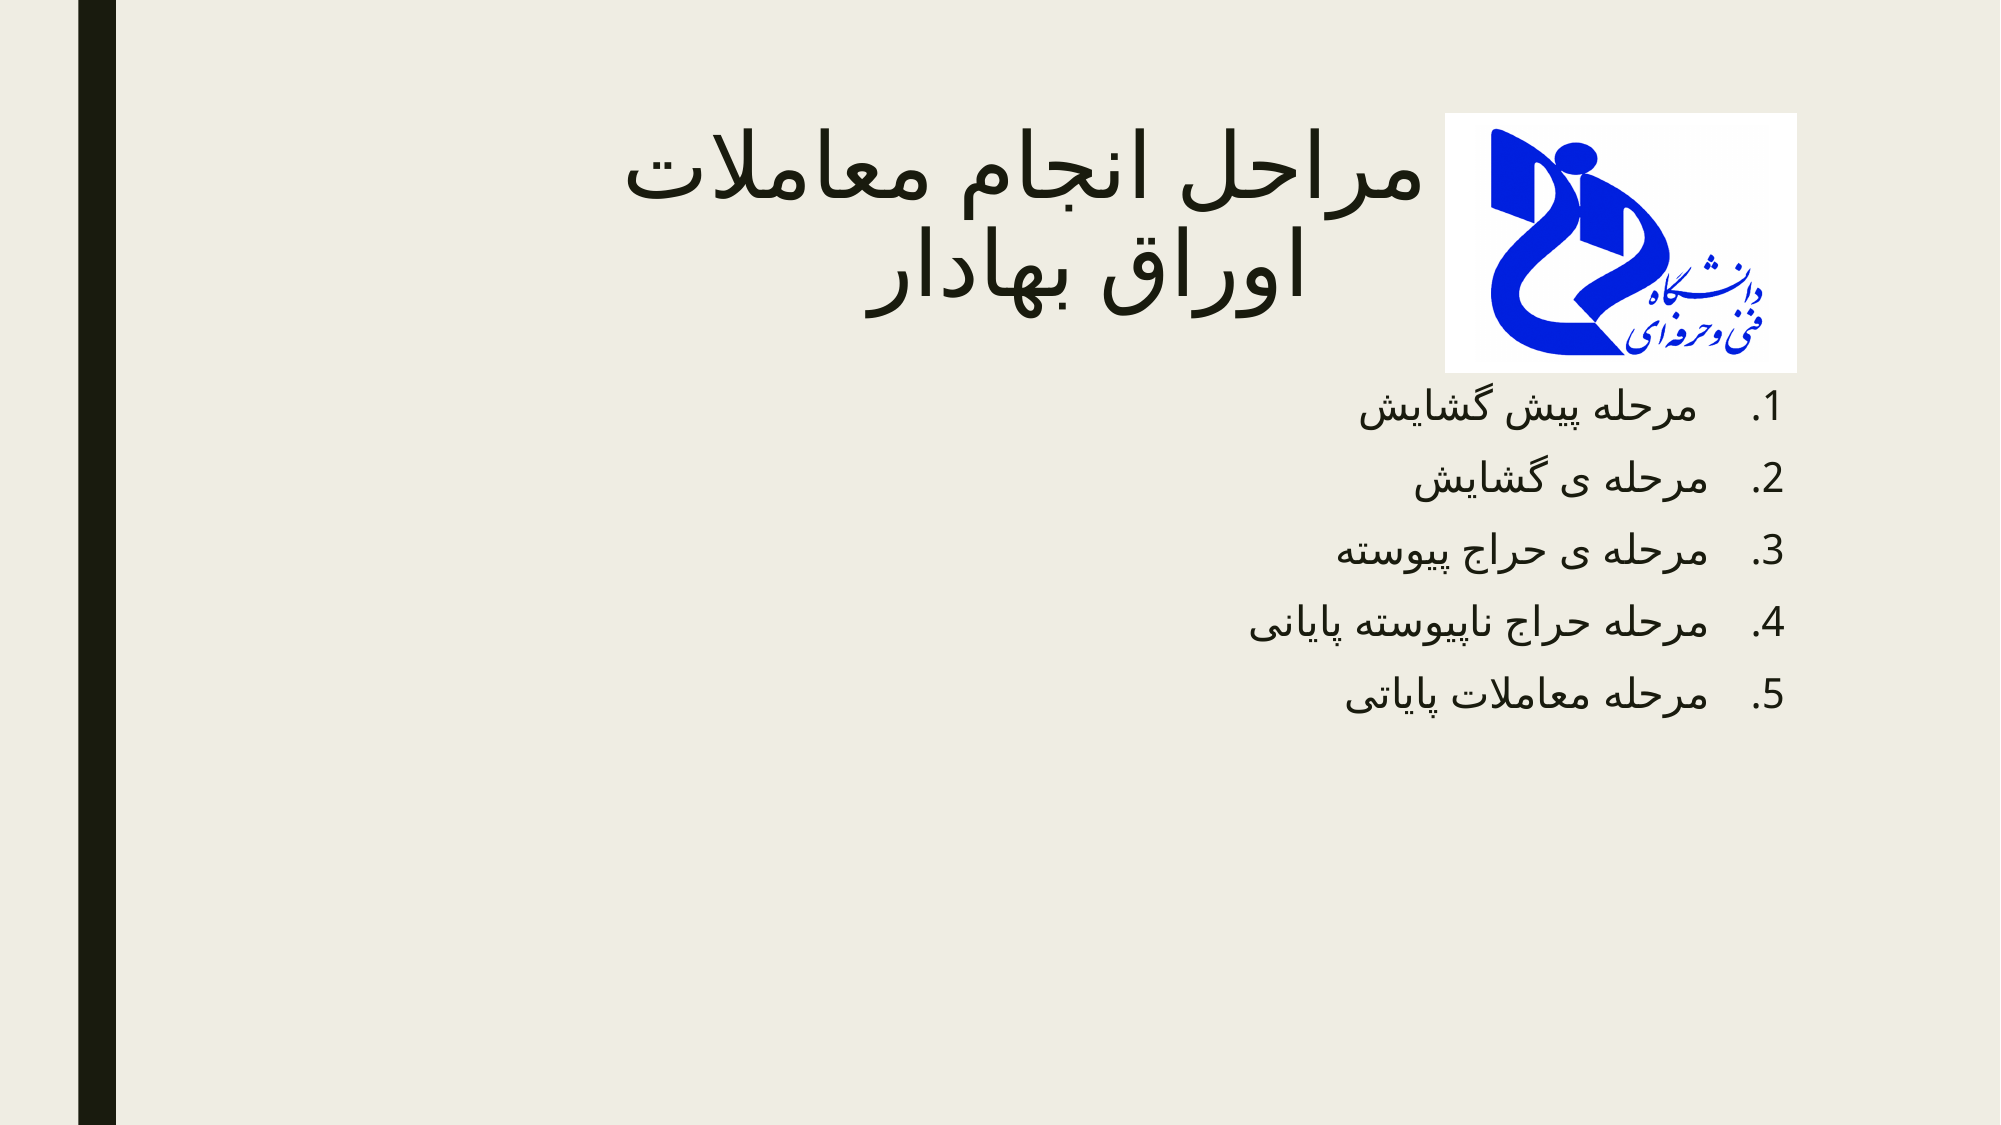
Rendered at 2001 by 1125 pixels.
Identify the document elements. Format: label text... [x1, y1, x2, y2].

list مرحله پیش گشایش مرحله ی گشایش مرحله ی حراج پیوسته مرحله حراج ناپیوسته پایانی مرحله معاملات پایاتی [225, 375, 1800, 963]
title مراحل انجام معاملات اوراق بهادار [225, 112, 1444, 357]
picture [1444, 112, 1800, 375]
